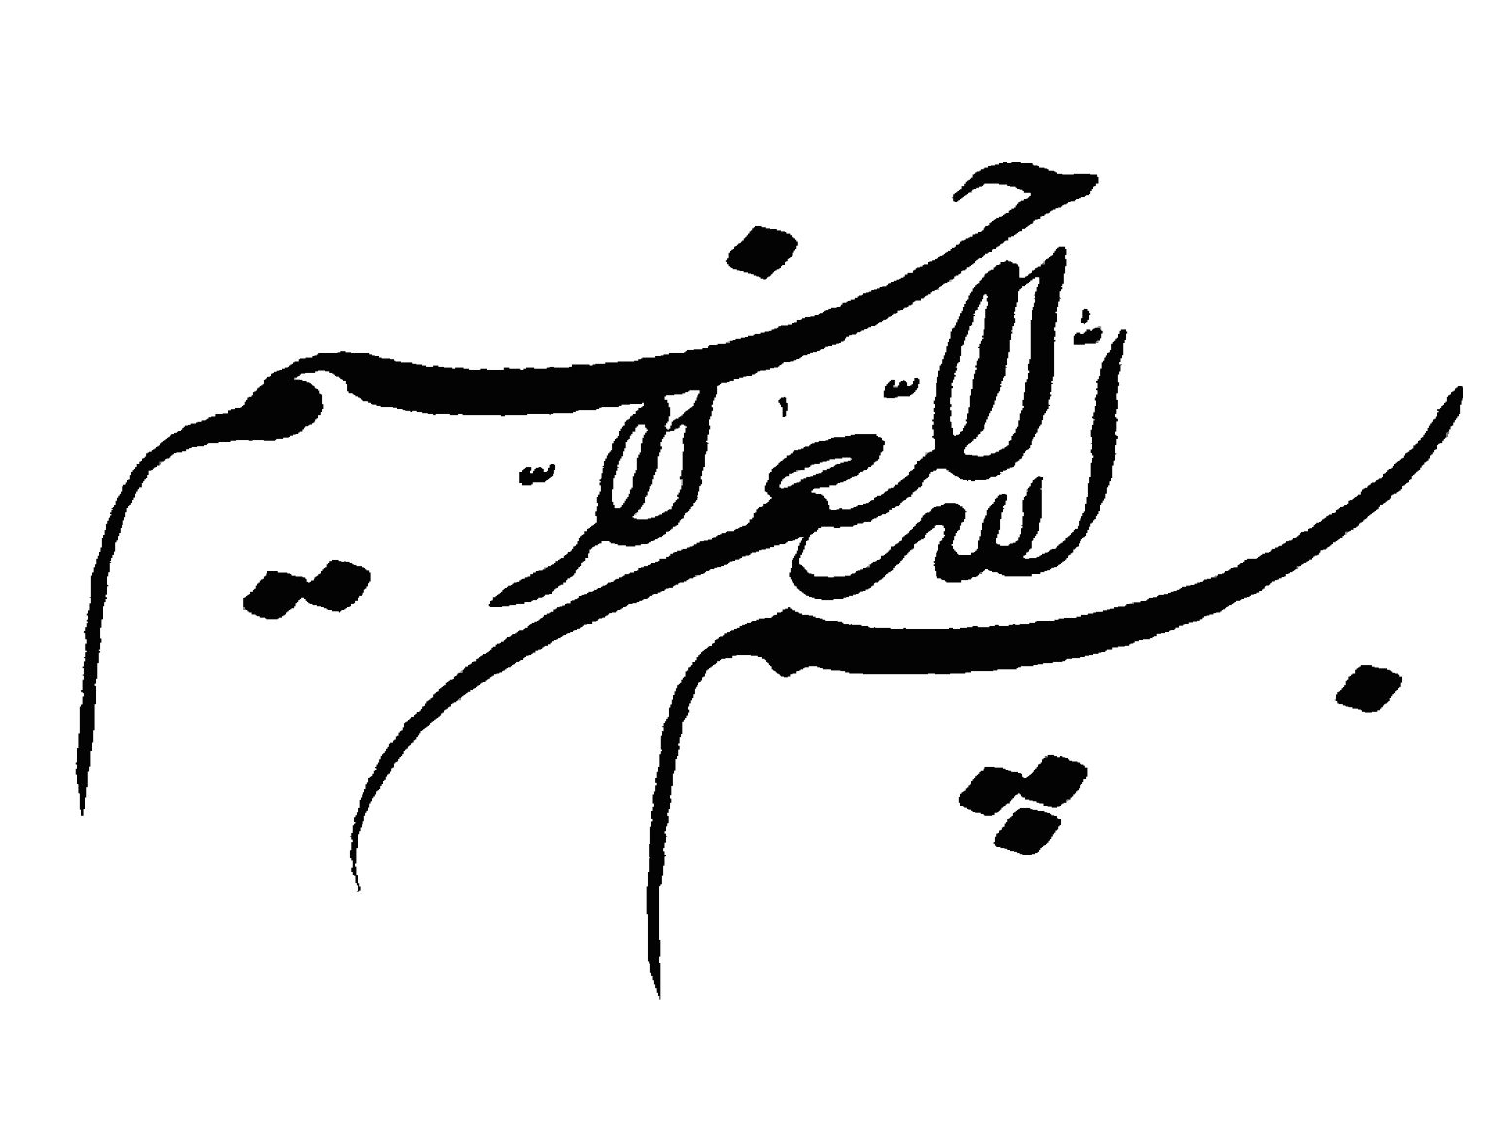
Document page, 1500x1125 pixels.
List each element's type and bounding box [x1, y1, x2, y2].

list [74, 162, 1463, 1001]
